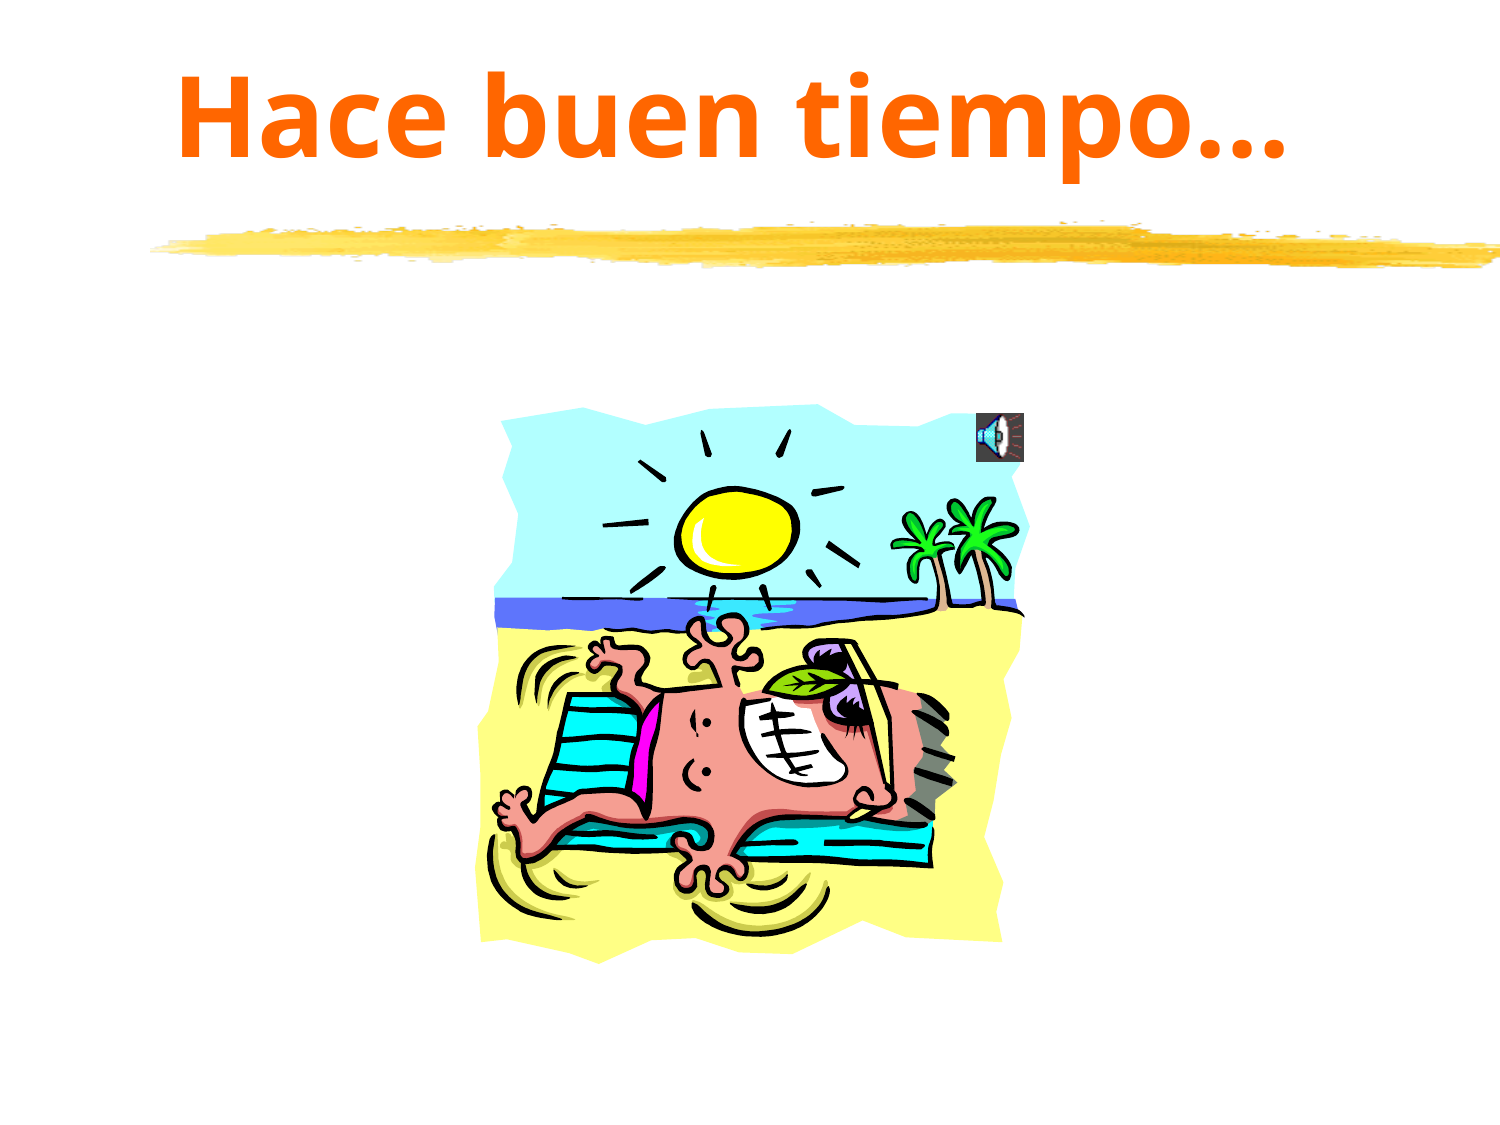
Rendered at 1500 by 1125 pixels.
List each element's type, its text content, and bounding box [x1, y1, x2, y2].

picture [474, 399, 1036, 970]
text_box Hace buen tiempo… [157, 37, 1307, 188]
picture [150, 215, 1500, 279]
